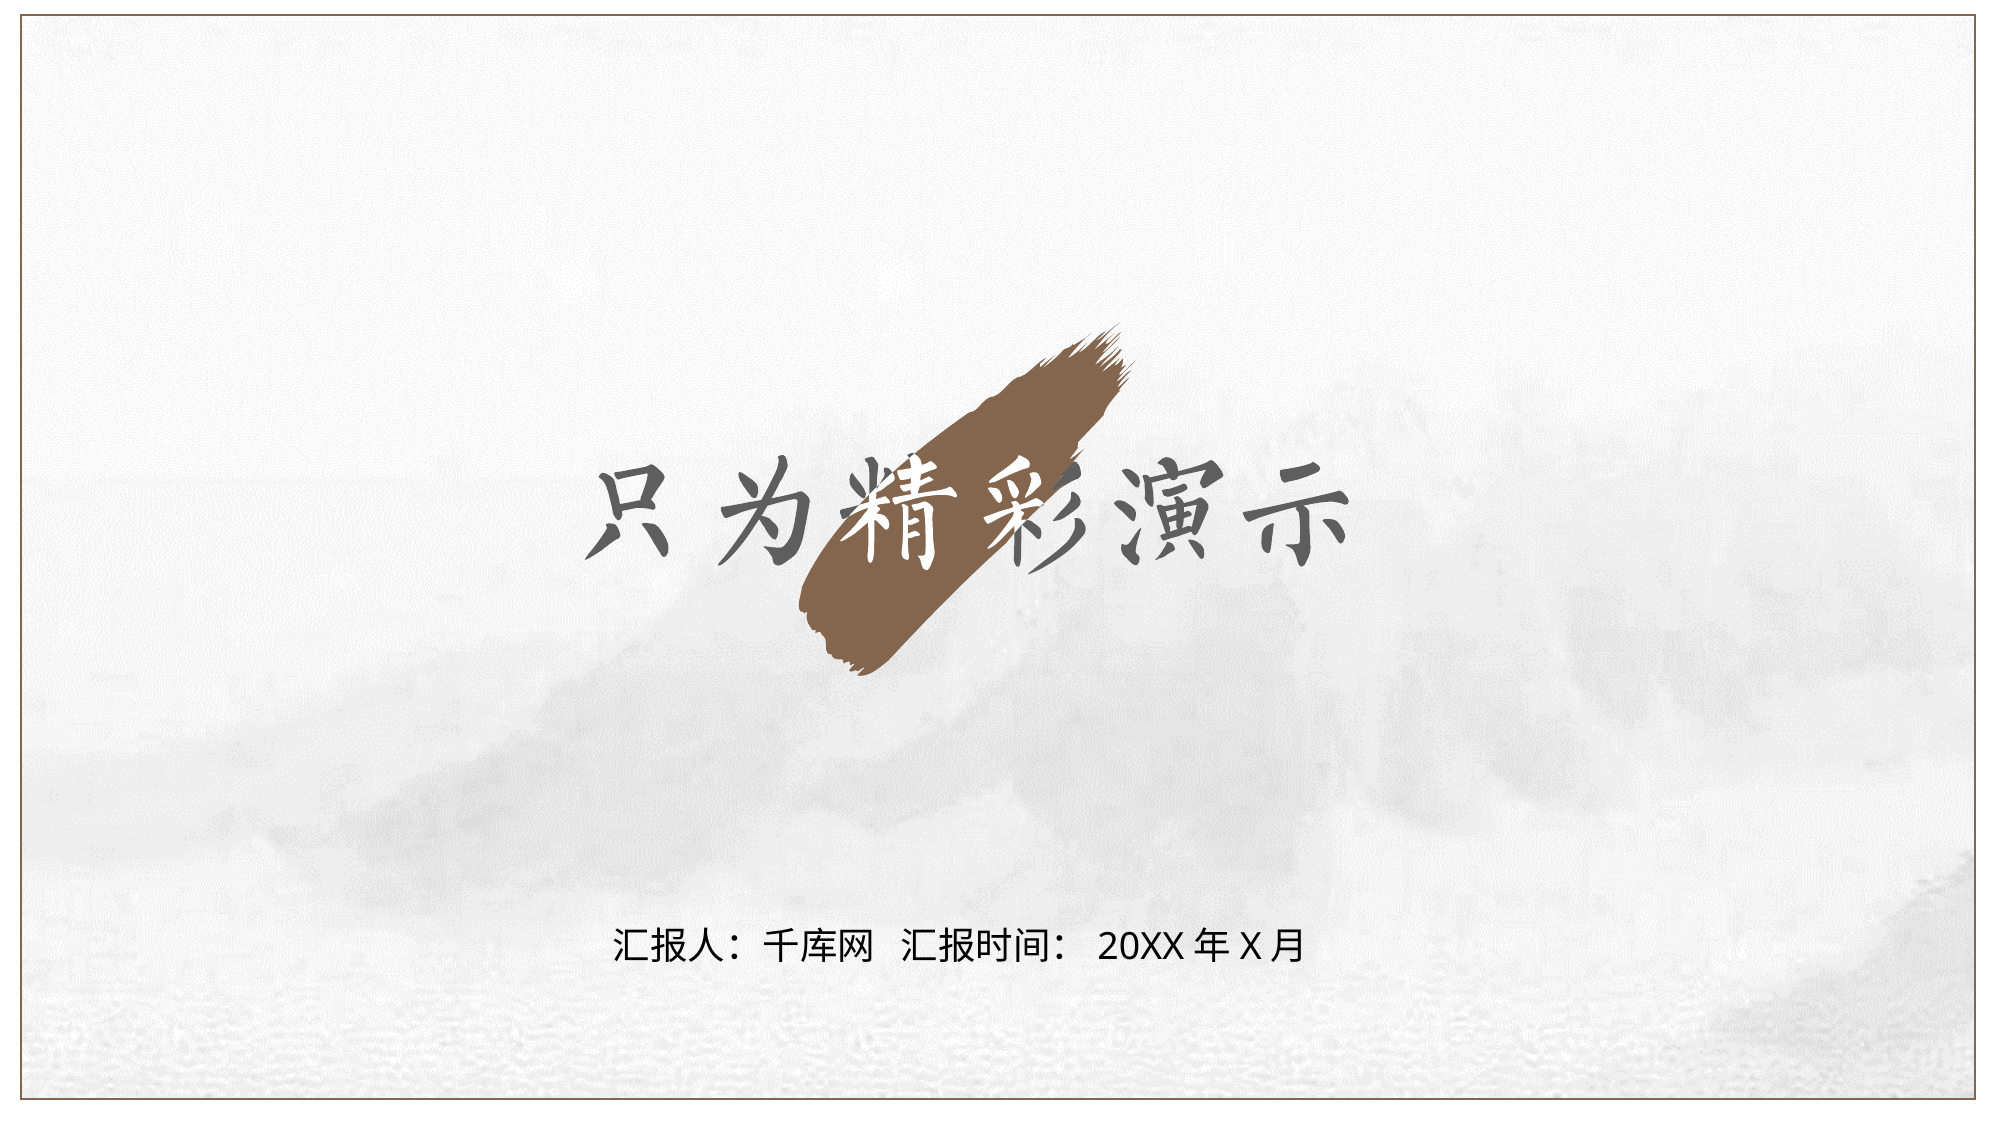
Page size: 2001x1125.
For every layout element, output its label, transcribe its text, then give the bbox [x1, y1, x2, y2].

text_box [598, 464, 665, 521]
text_box [641, 522, 669, 557]
text_box [585, 523, 621, 560]
text_box [1242, 490, 1349, 567]
text_box [718, 518, 751, 566]
text_box [1279, 461, 1321, 483]
picture [22, 16, 1974, 1098]
text_box [1193, 460, 1224, 489]
text_box [738, 472, 751, 497]
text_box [751, 419, 1193, 571]
text_box 汇报人：千库网 汇报时间：20XX年X月 [598, 914, 1324, 975]
text_box [720, 501, 751, 518]
text_box [1193, 497, 1209, 536]
text_box [1193, 540, 1205, 559]
